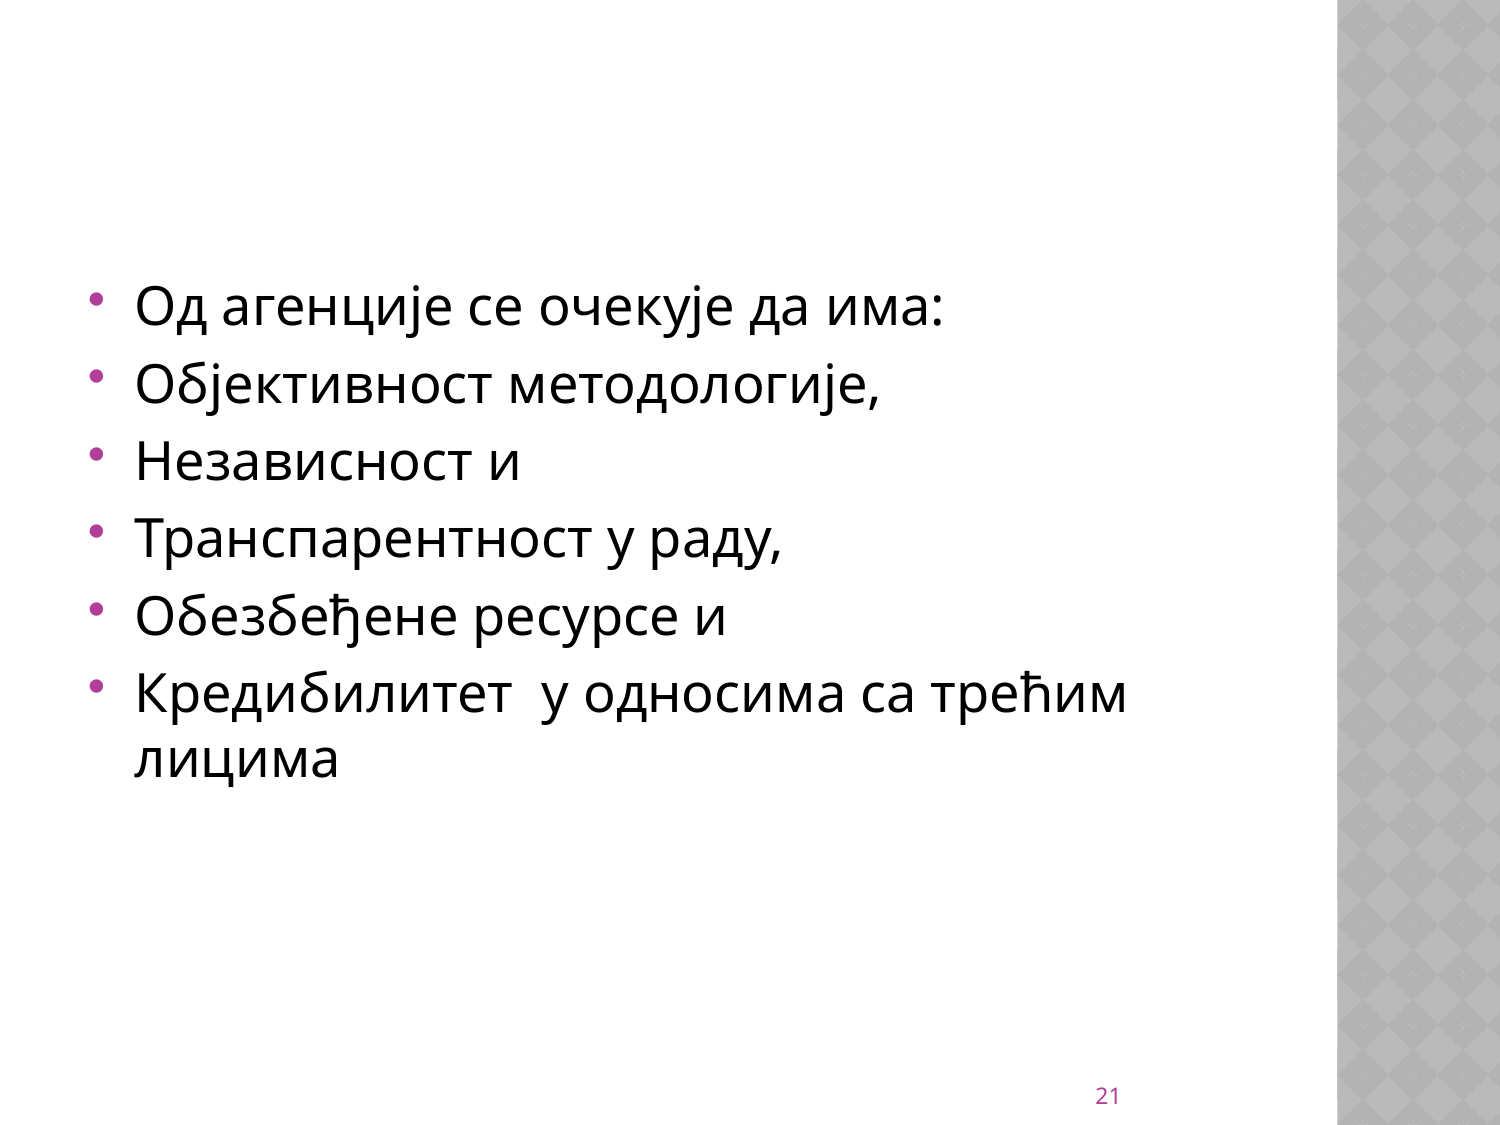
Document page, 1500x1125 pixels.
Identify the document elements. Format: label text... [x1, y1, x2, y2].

list Од агенције се очекује да има: Објективност методологије, Независност и Транспарентност у раду, Обезбеђене ресурсе и Кредибилитет у односима са трећим лицима [75, 264, 1263, 1059]
slide_number 21 [1025, 1075, 1122, 1113]
